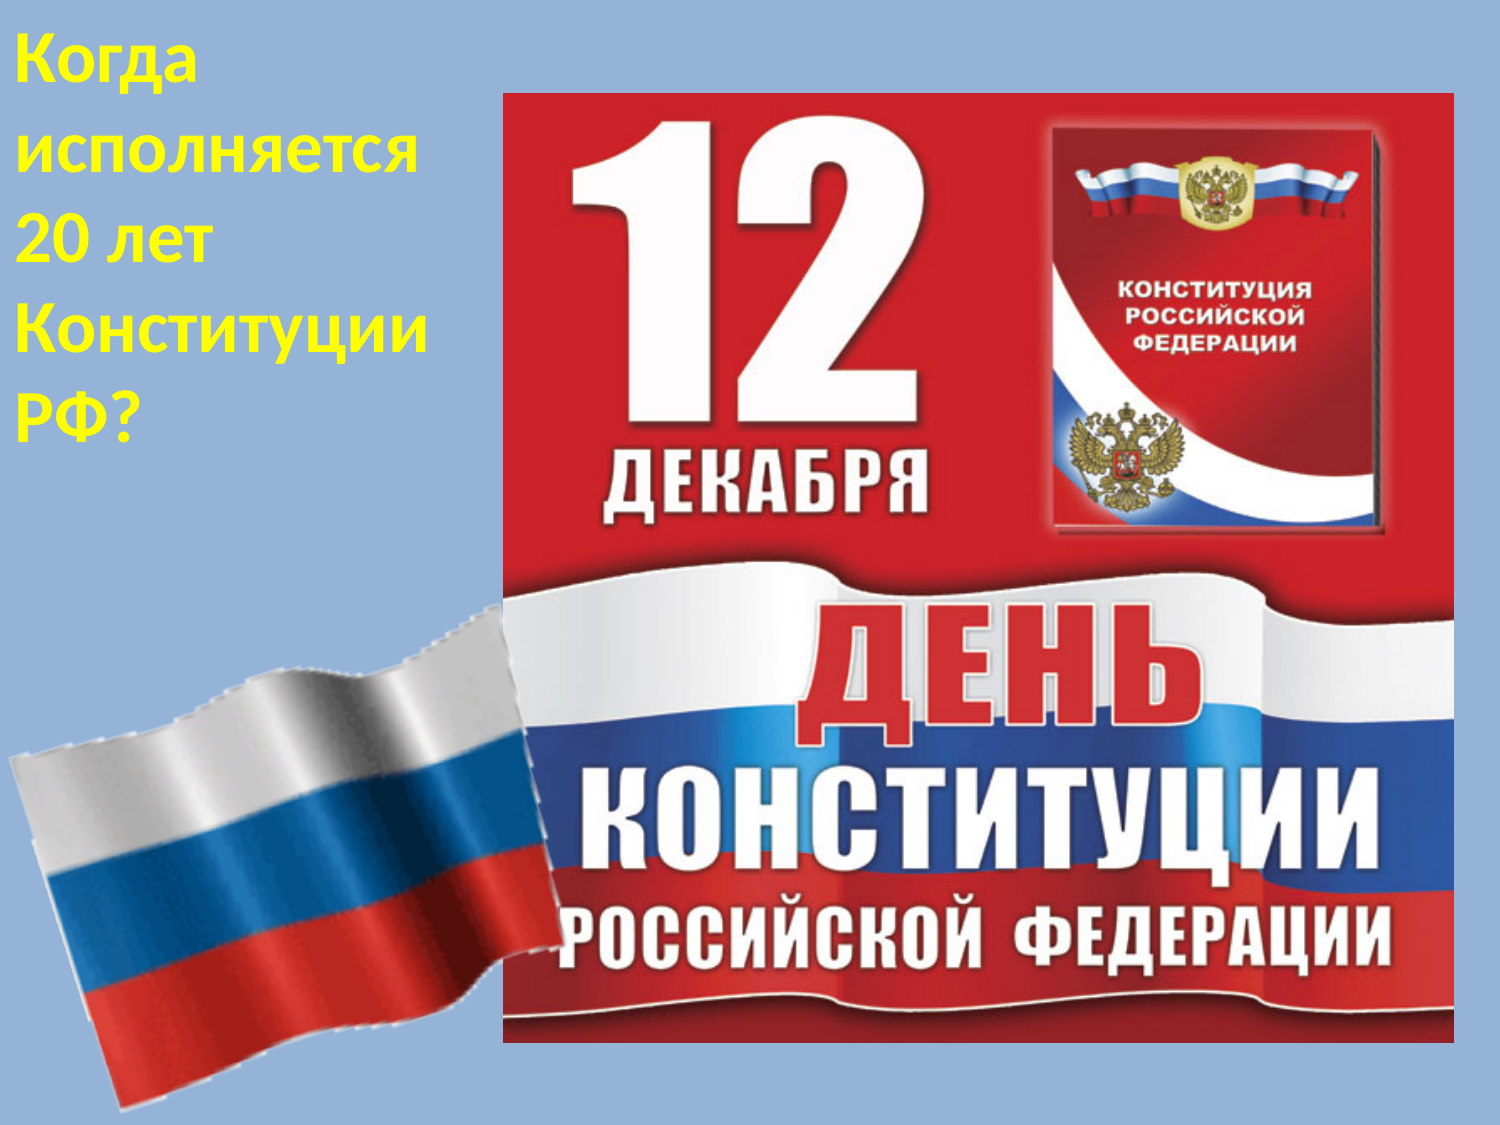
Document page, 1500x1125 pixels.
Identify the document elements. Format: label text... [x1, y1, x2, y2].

picture [3, 93, 1454, 1123]
text_box Когда исполняется 20 лет Конституции РФ? [0, 0, 493, 465]
